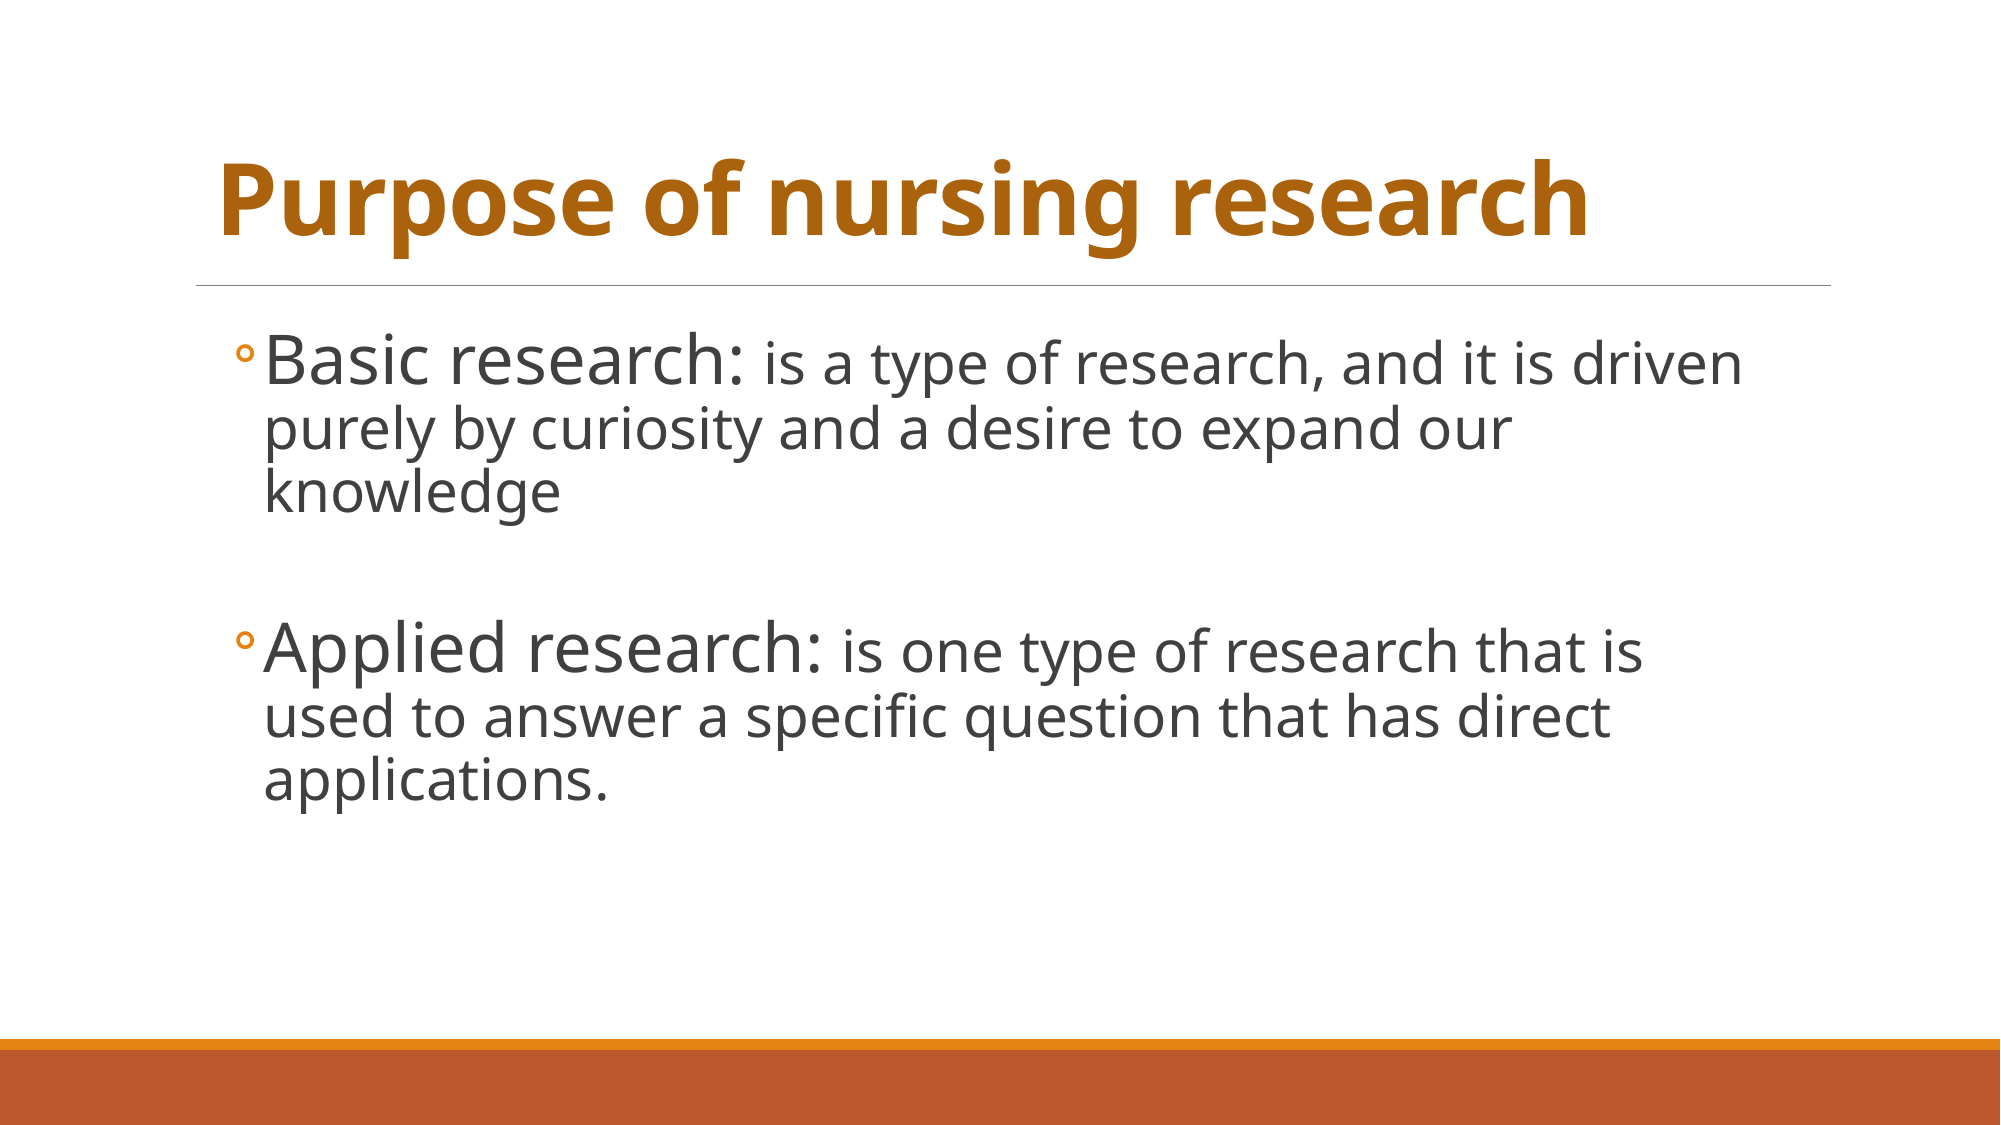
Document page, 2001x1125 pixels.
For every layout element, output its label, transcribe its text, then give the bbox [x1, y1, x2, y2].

list Basic research: is a type of research, and it is driven purely by curiosity and a desire to expand our knowledge Applied research: is one type of research that is used to answer a specific question that has direct applications. [200, 317, 1763, 956]
title Purpose of nursing research [200, 25, 1851, 264]
